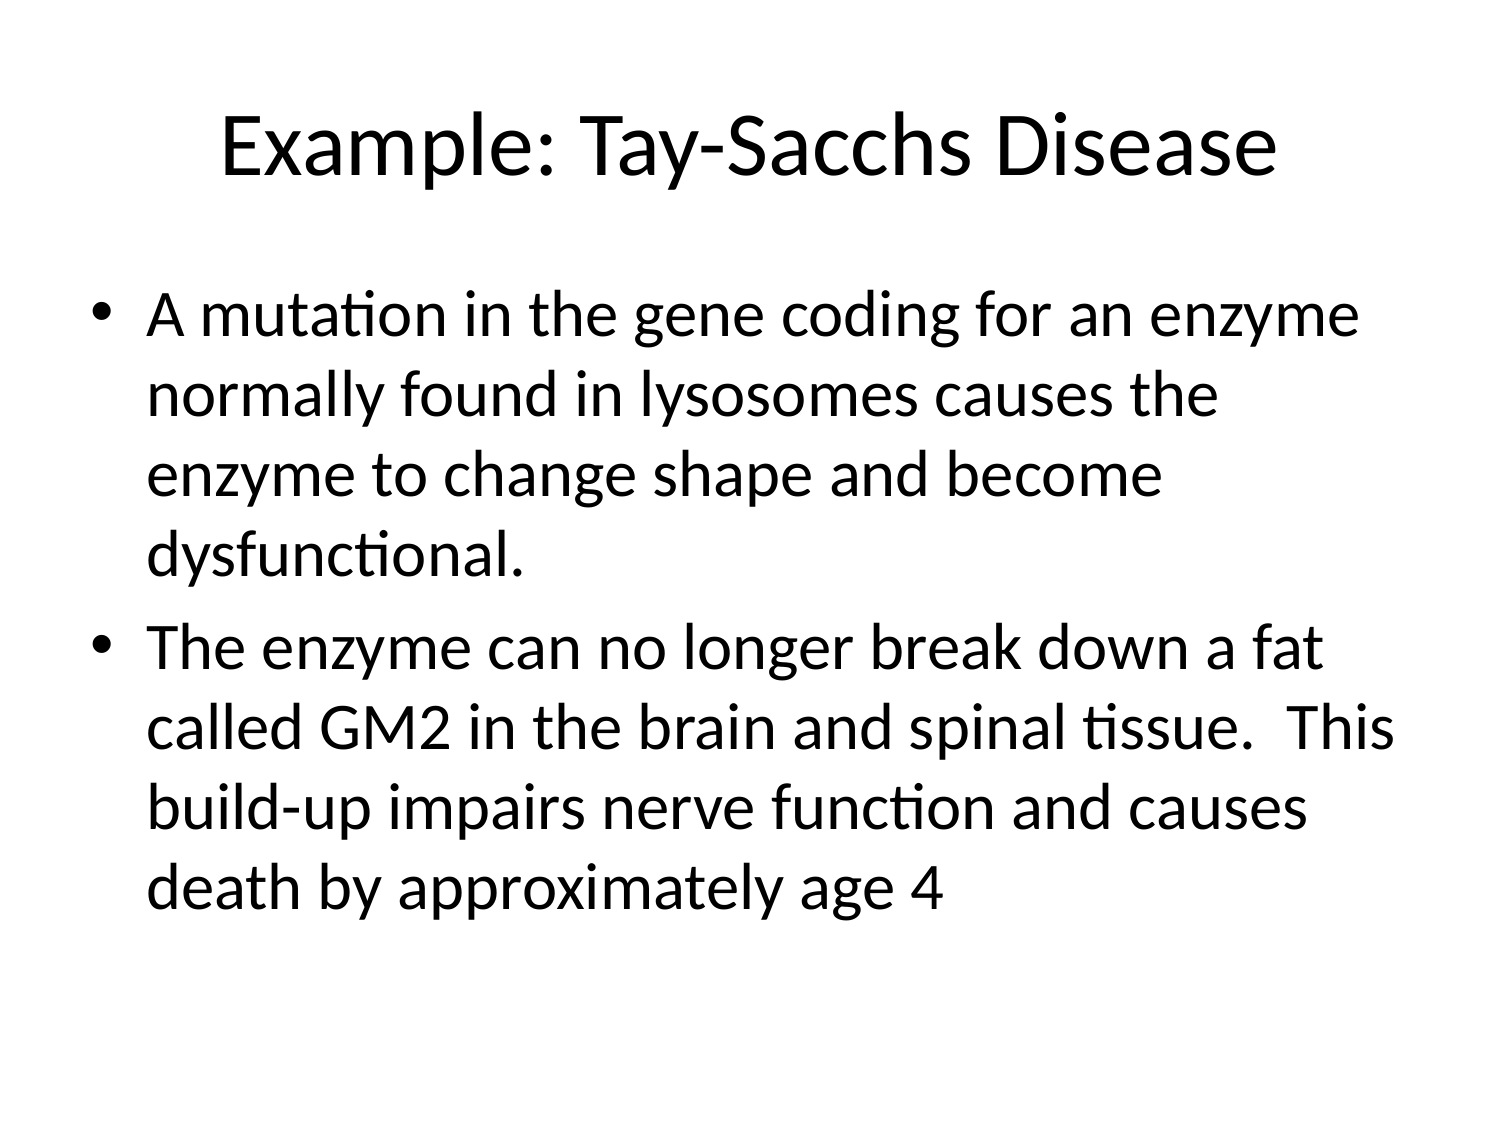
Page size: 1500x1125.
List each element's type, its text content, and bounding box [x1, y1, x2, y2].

title Example: Tay-Sacchs Disease [74, 44, 1426, 233]
list A mutation in the gene coding for an enzyme normally found in lysosomes causes the enzyme to change shape and become dysfunctional. The enzyme can no longer break down a fat called GM2 in the brain and spinal tissue. This build-up impairs nerve function and causes death by approximately age 4 [74, 262, 1426, 1006]
